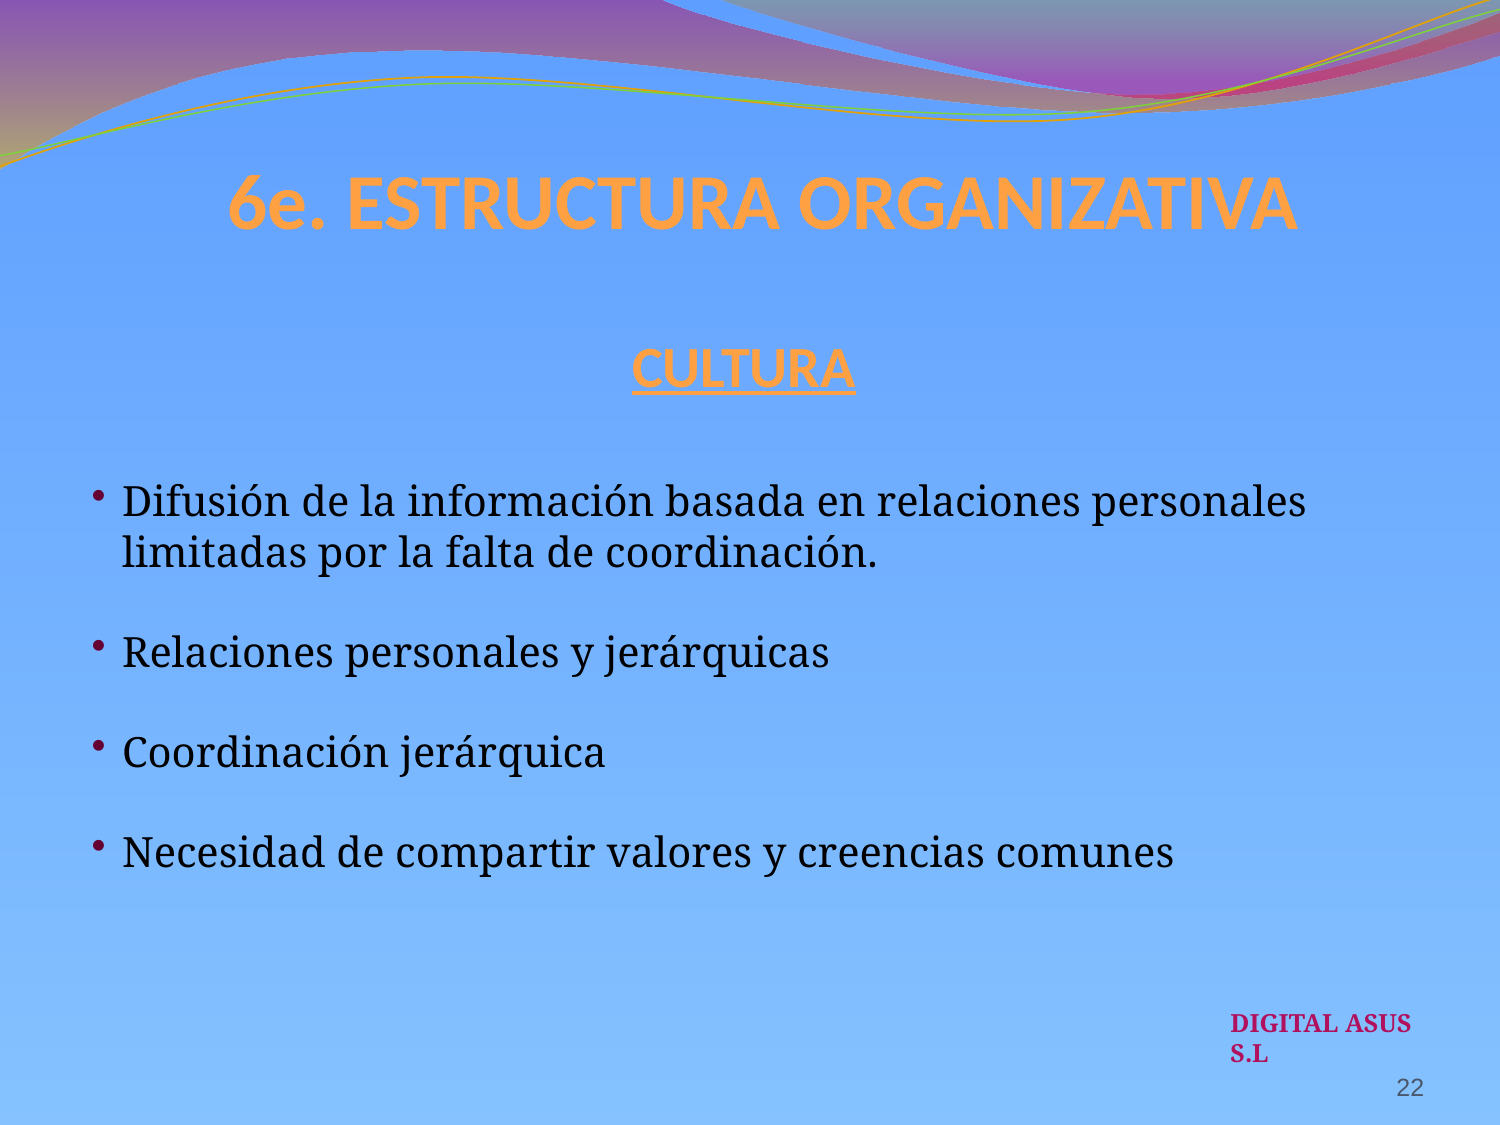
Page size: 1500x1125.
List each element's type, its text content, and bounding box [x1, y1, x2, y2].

text_box 6e. ESTRUCTURA ORGANIZATIVA [88, 137, 1439, 246]
text_box Difusión de la información basada en relaciones personales limitadas por la falta de coordinación. Relaciones personales y jerárquicas Coordinación jerárquica Necesidad de compartir valores y creencias comunes [76, 467, 1400, 883]
text_box CULTURA [430, 326, 1057, 400]
text_box DIGITAL ASUS S.L [1230, 1019, 1453, 1068]
text_box Flexibilidad: [704, 13, 773, 18]
slide_number 22 [1074, 1023, 1425, 1102]
